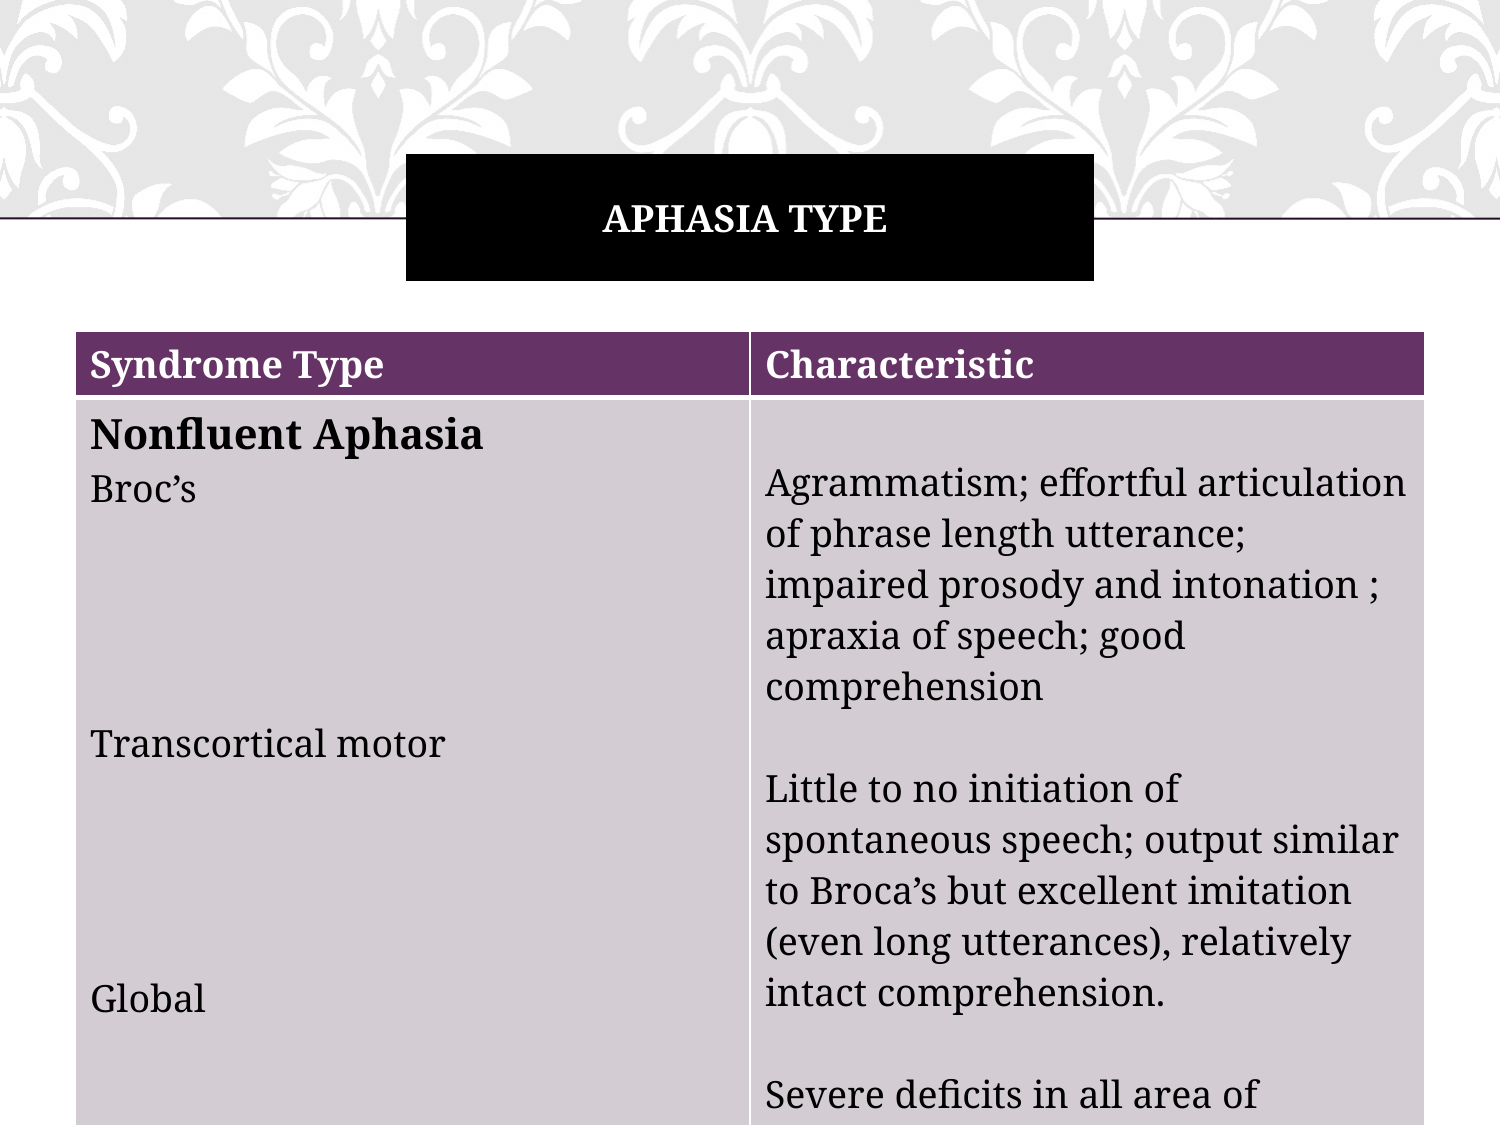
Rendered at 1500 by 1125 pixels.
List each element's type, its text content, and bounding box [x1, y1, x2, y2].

title Aphasia type [406, 154, 1094, 281]
table_header Syndrome Type [76, 332, 749, 395]
table_header Characteristic [751, 332, 1424, 395]
table_cell Agrammatism; effortful articulation of phrase length utterance; impaired prosody and intonation ; apraxia of speech; good comprehension Little to no initiation of spontaneous speech; output similar to Broca’s but excellent imitation (even long utterances), relatively intact comprehension. Severe deficits in all area of language comprehension and production. [751, 400, 1424, 1125]
table_cell Nonfluent Aphasia Broc’s Transcortical motor Global [76, 400, 749, 1125]
